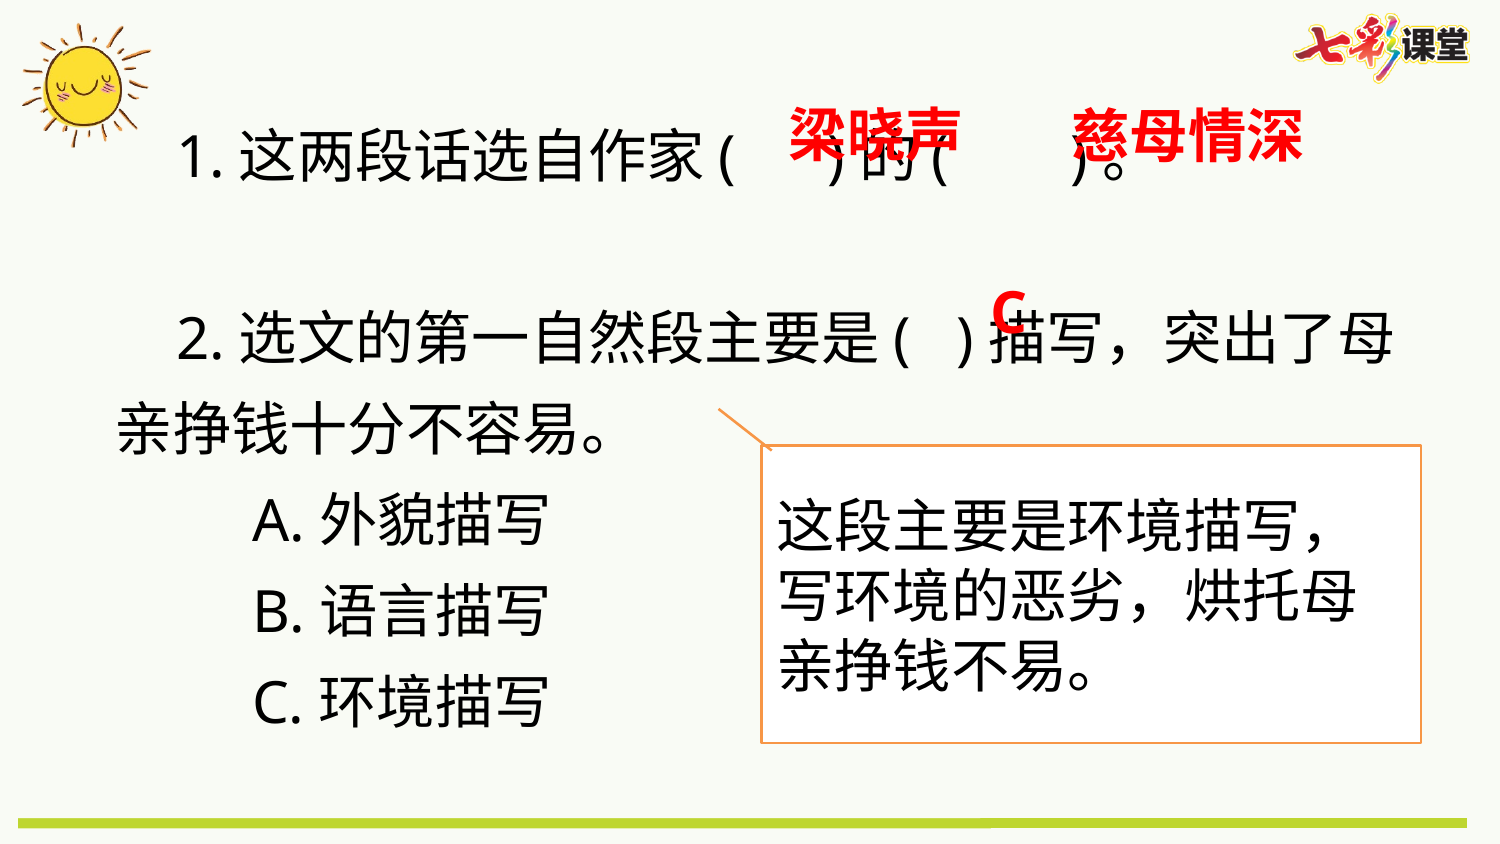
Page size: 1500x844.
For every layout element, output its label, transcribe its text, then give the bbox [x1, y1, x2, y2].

picture [1291, 9, 1472, 87]
text_box 1.这两段话选自作家( )的( )。 2.选文的第一自然段主要是( )描写，突出了母亲挣钱十分不容易。 A.外貌描写 B.语言描写 C.环境描写 [100, 91, 1436, 743]
text_box 慈母情深 [1057, 91, 1389, 177]
picture [0, 0, 173, 172]
text_box C [976, 268, 1058, 353]
text_box 梁晓声 [774, 91, 1025, 176]
text_box 这段主要是环境描写，写环境的恶劣，烘托母亲挣钱不易。 [717, 407, 1422, 744]
picture [18, 771, 1467, 844]
